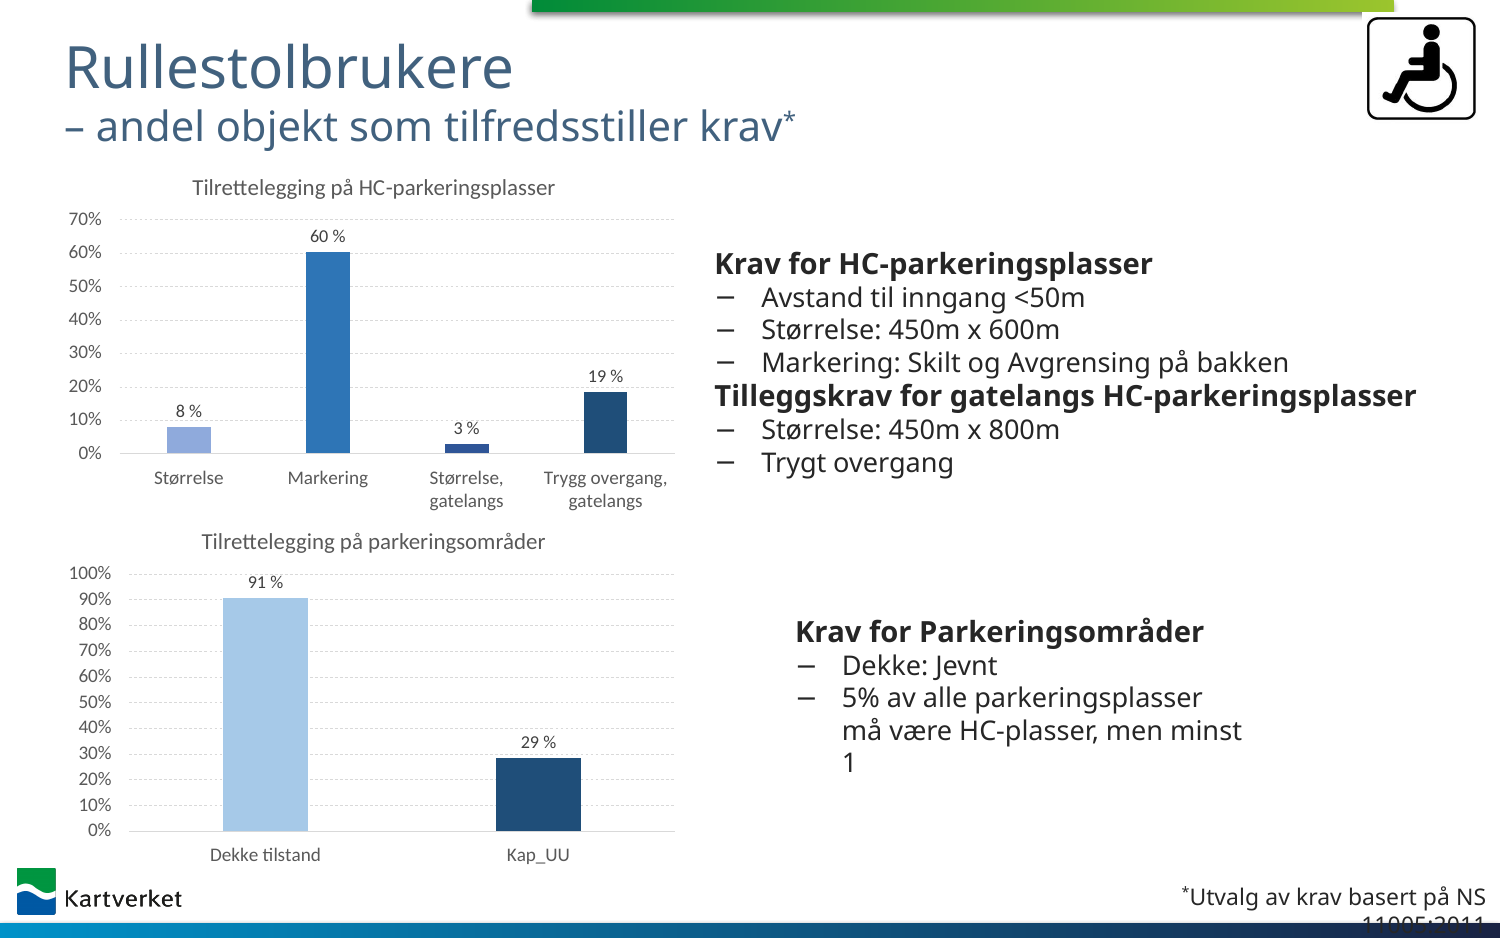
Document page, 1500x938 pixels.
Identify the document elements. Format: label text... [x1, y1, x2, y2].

text_box Krav for Parkeringsområder Dekke: Jevnt 5% av alle parkeringsplasser må være HC-plasser, men minst 1 [780, 605, 1261, 786]
picture [62, 166, 686, 519]
text_box *Utvalg av krav basert på NS 11005:2011 [1068, 873, 1500, 938]
text_box Krav for HC-parkeringsplasser Avstand til inngang <50m Størrelse: 450m x 600m Markering: Skilt og Avgrensing på bakken Tilleggskrav for gatelangs HC-parkeringsplasser Størrelse: 450m x 800m Trygt overgang [699, 237, 1433, 485]
picture [62, 520, 686, 874]
text_box Rullestolbrukere – andel objekt som tilfredsstiller krav* [49, 25, 1431, 158]
picture [1362, 12, 1481, 126]
